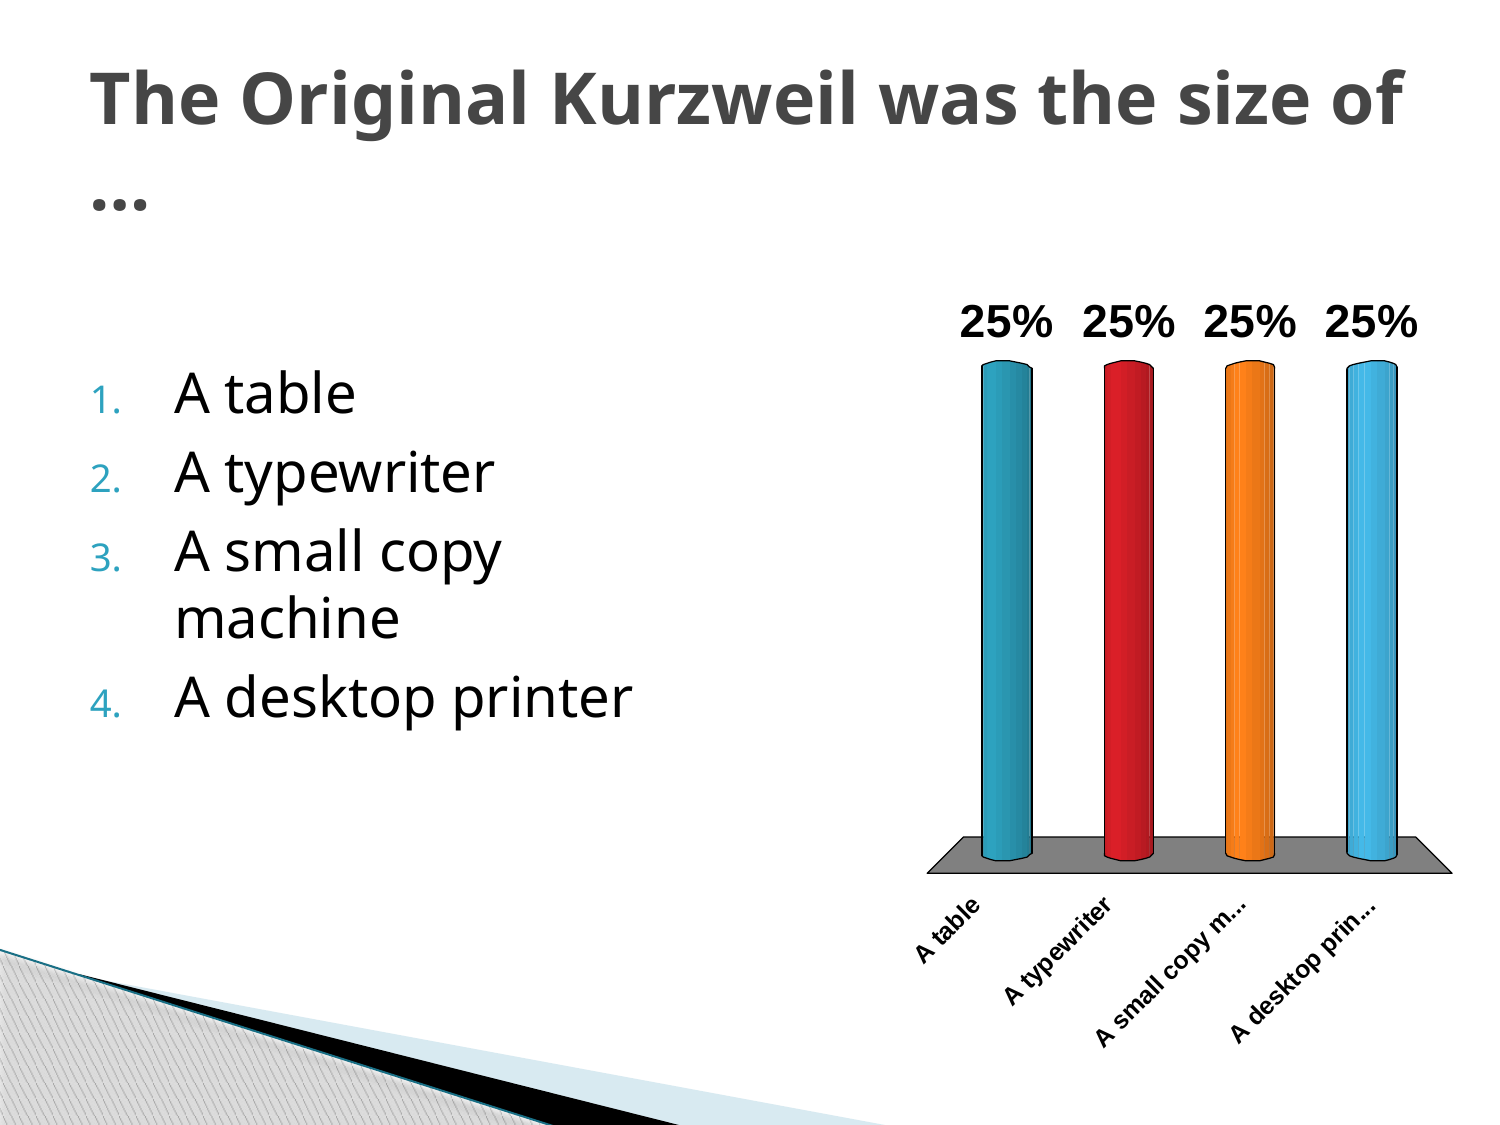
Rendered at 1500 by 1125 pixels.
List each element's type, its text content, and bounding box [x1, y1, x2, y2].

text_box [739, 270, 1490, 1115]
list A table A typewriter A small copy machine A desktop printer [75, 350, 725, 938]
title The Original Kurzweil was the size of … [75, 45, 1425, 233]
